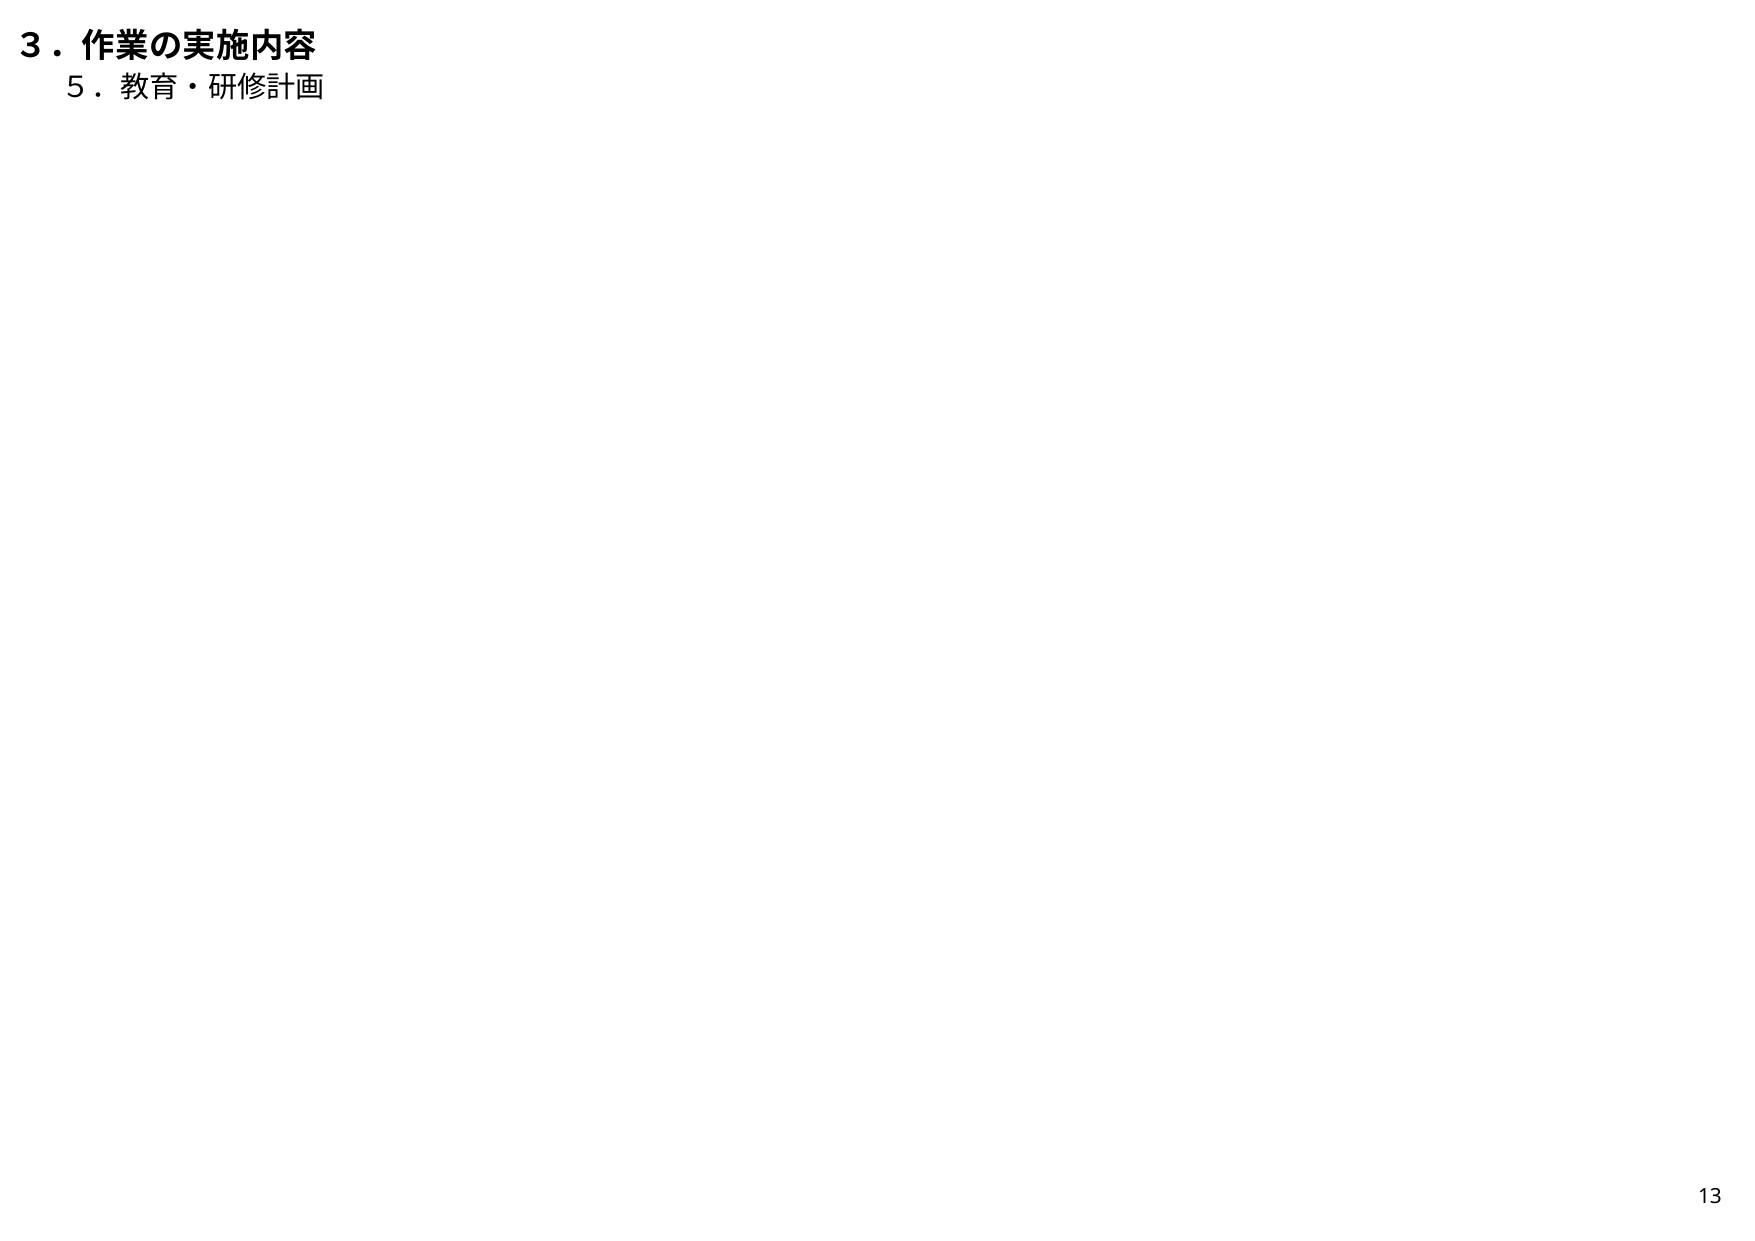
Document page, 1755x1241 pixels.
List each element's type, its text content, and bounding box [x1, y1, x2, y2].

list ５．教育・研修計画 [61, 67, 1739, 104]
title ３．作業の実施内容 [14, 29, 1739, 66]
